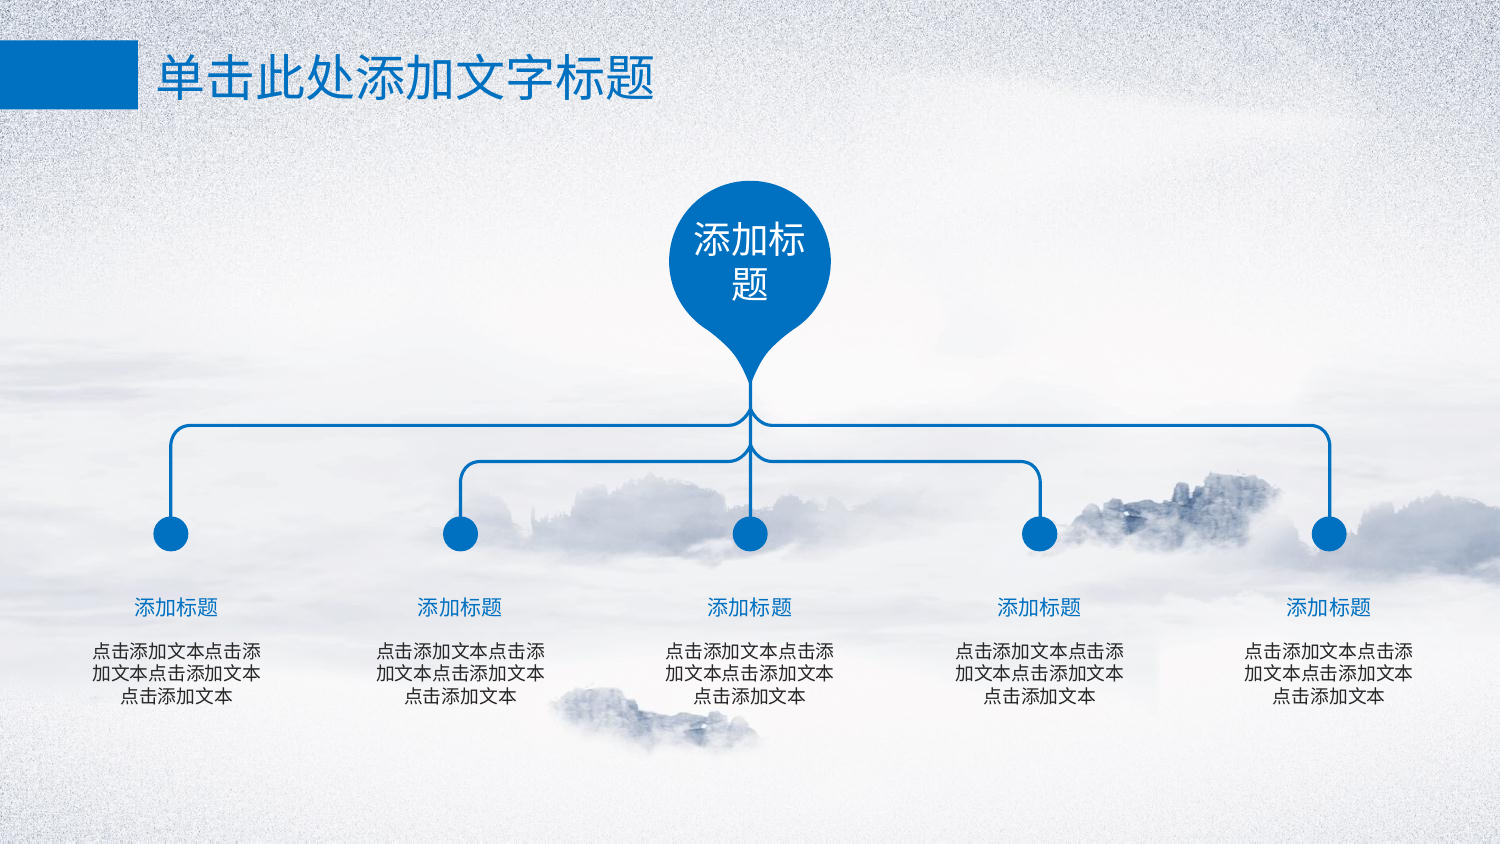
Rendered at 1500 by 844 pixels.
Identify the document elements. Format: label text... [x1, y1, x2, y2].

text_box 添加标题 [649, 574, 851, 628]
text_box 添加标题 [1228, 574, 1430, 628]
text_box [443, 516, 479, 552]
text_box 点击添加文本点击添加文本点击添加文本点击添加文本 [1228, 631, 1430, 715]
text_box [460, 445, 751, 518]
text_box [750, 408, 1330, 518]
text_box 点击添加文本点击添加文本点击添加文本点击添加文本 [359, 631, 562, 715]
text_box 添加标题 [359, 574, 562, 628]
text_box [170, 408, 750, 518]
text_box 点击添加文本点击添加文本点击添加文本点击添加文本 [649, 631, 851, 715]
picture [0, 0, 1500, 844]
text_box 点击添加文本点击添加文本点击添加文本点击添加文本 [76, 631, 278, 715]
text_box [732, 516, 768, 552]
text_box 添加标题 [76, 574, 278, 628]
text_box 添加标题 [669, 180, 831, 387]
text_box [1311, 516, 1347, 552]
text_box [153, 516, 189, 552]
text_box 添加标题 [939, 574, 1141, 628]
text_box 点击添加文本点击添加文本点击添加文本点击添加文本 [939, 631, 1141, 715]
text_box [750, 444, 1041, 518]
text_box [1022, 516, 1058, 552]
